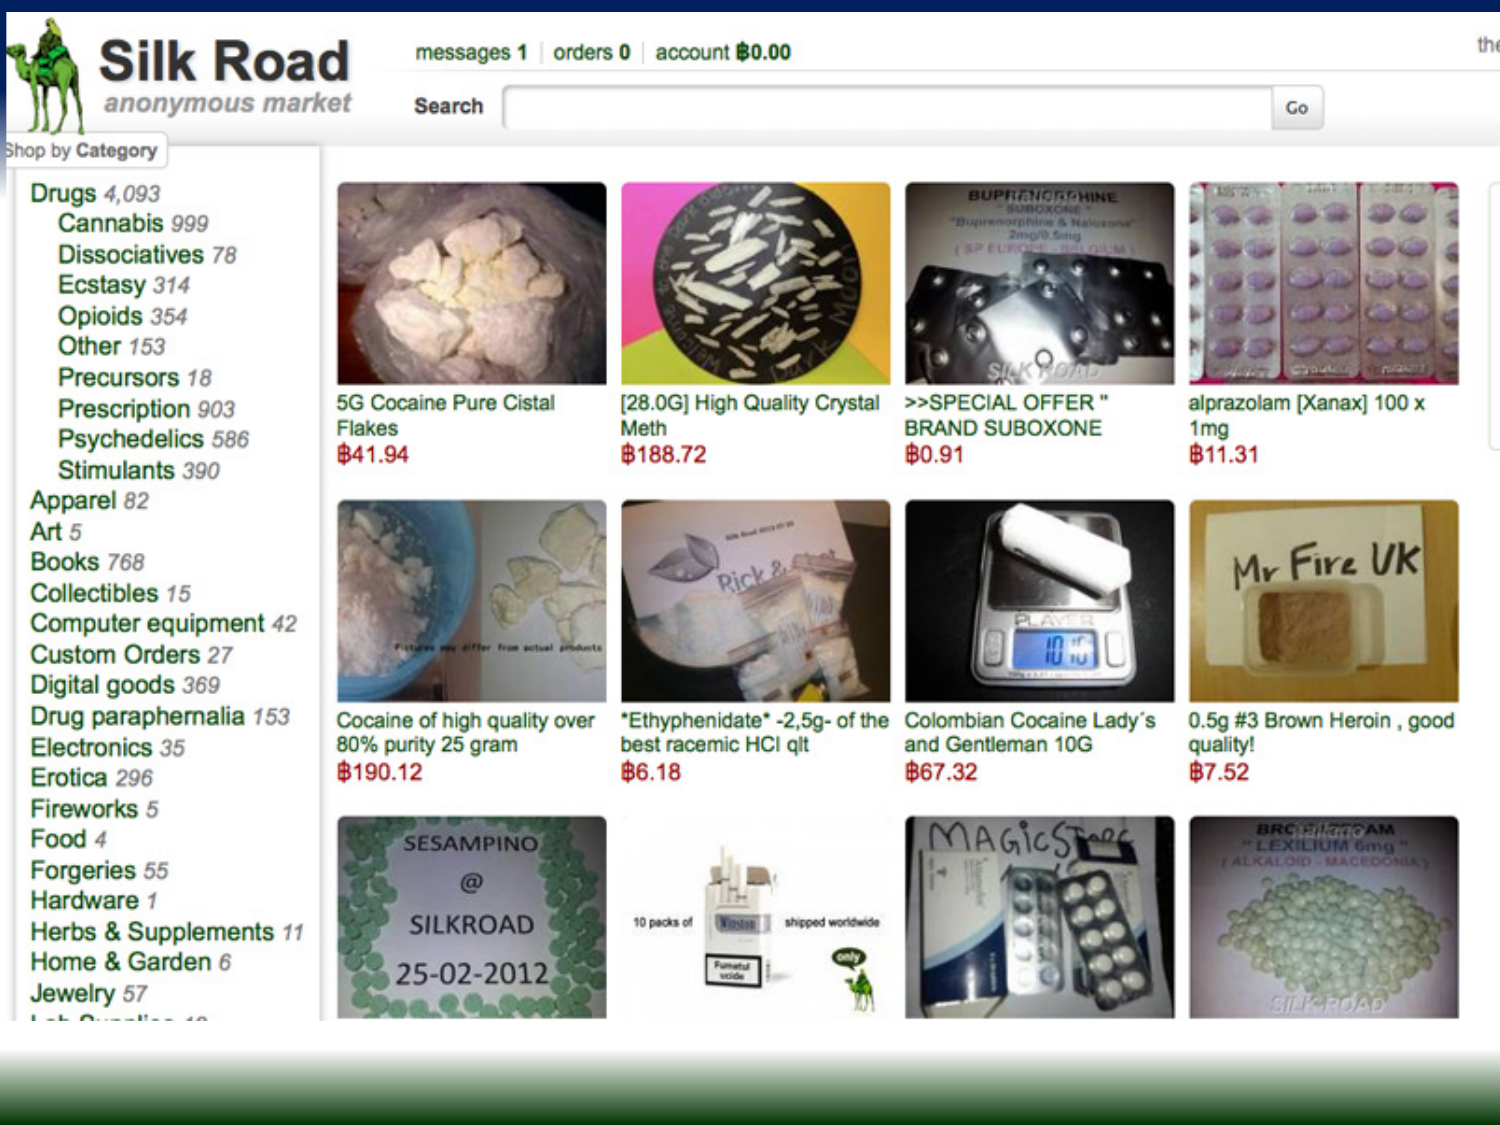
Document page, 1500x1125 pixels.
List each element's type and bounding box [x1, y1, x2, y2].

list [6, 12, 1500, 1022]
